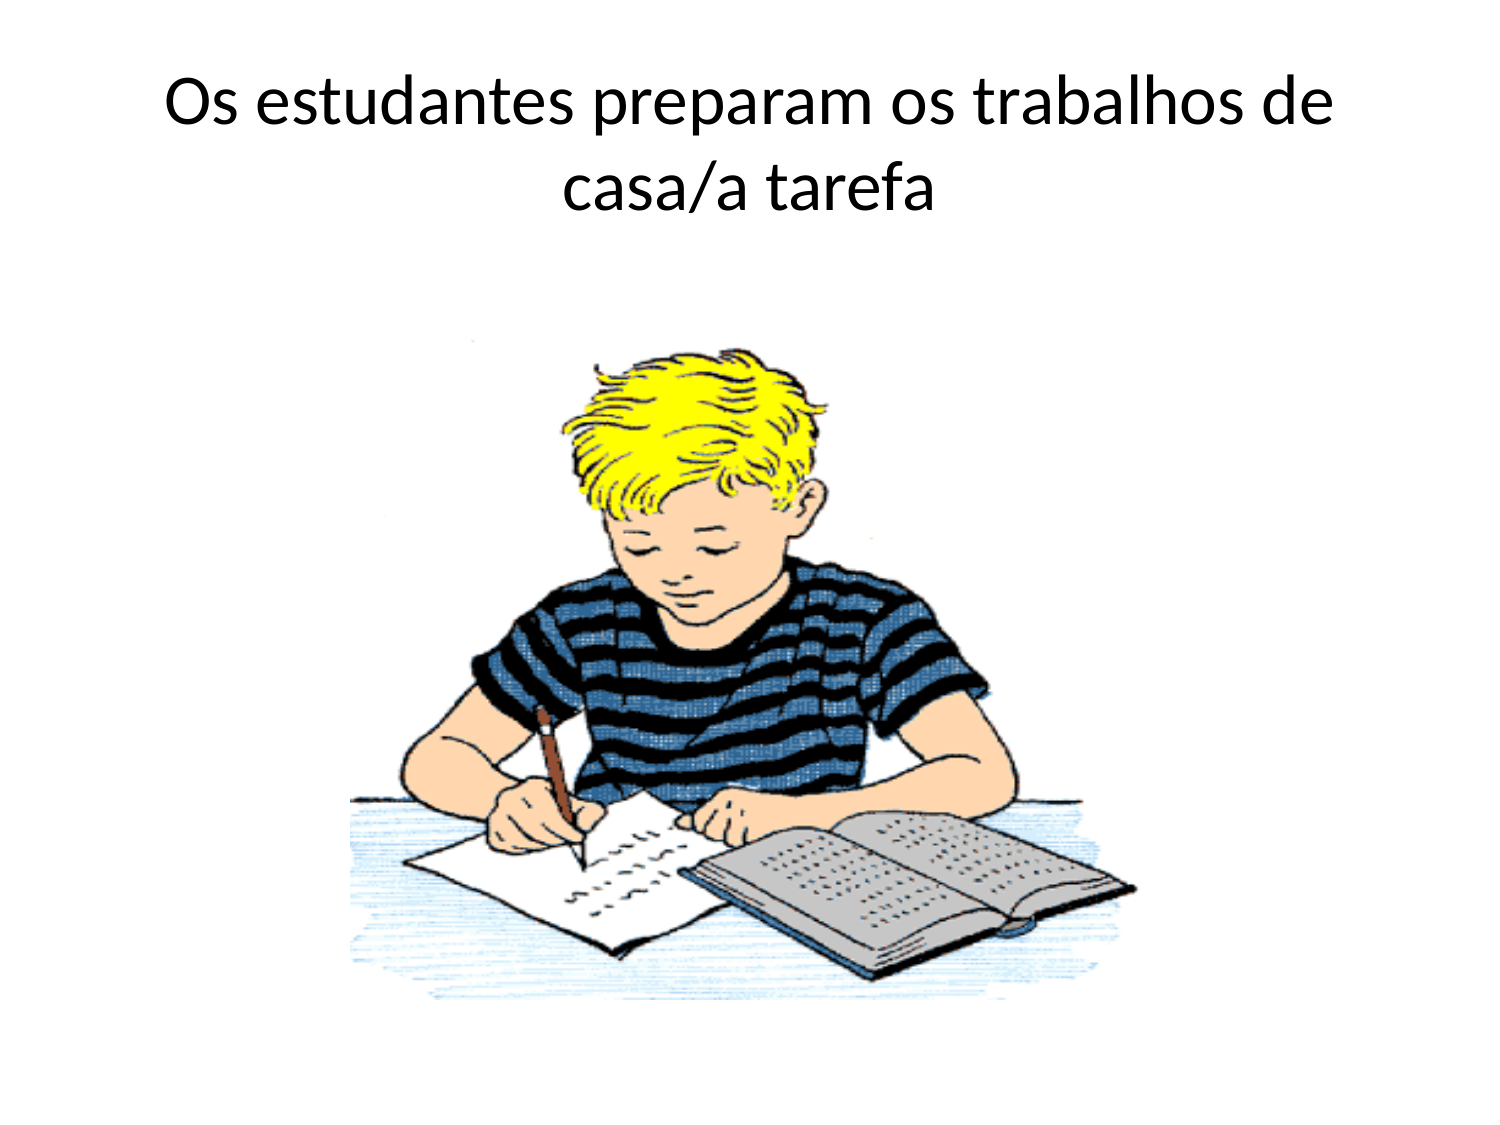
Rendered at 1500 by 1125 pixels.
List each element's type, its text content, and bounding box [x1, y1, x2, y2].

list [349, 337, 1150, 1001]
title Os estudantes preparam os trabalhos de casa/a tarefa [75, 45, 1425, 233]
